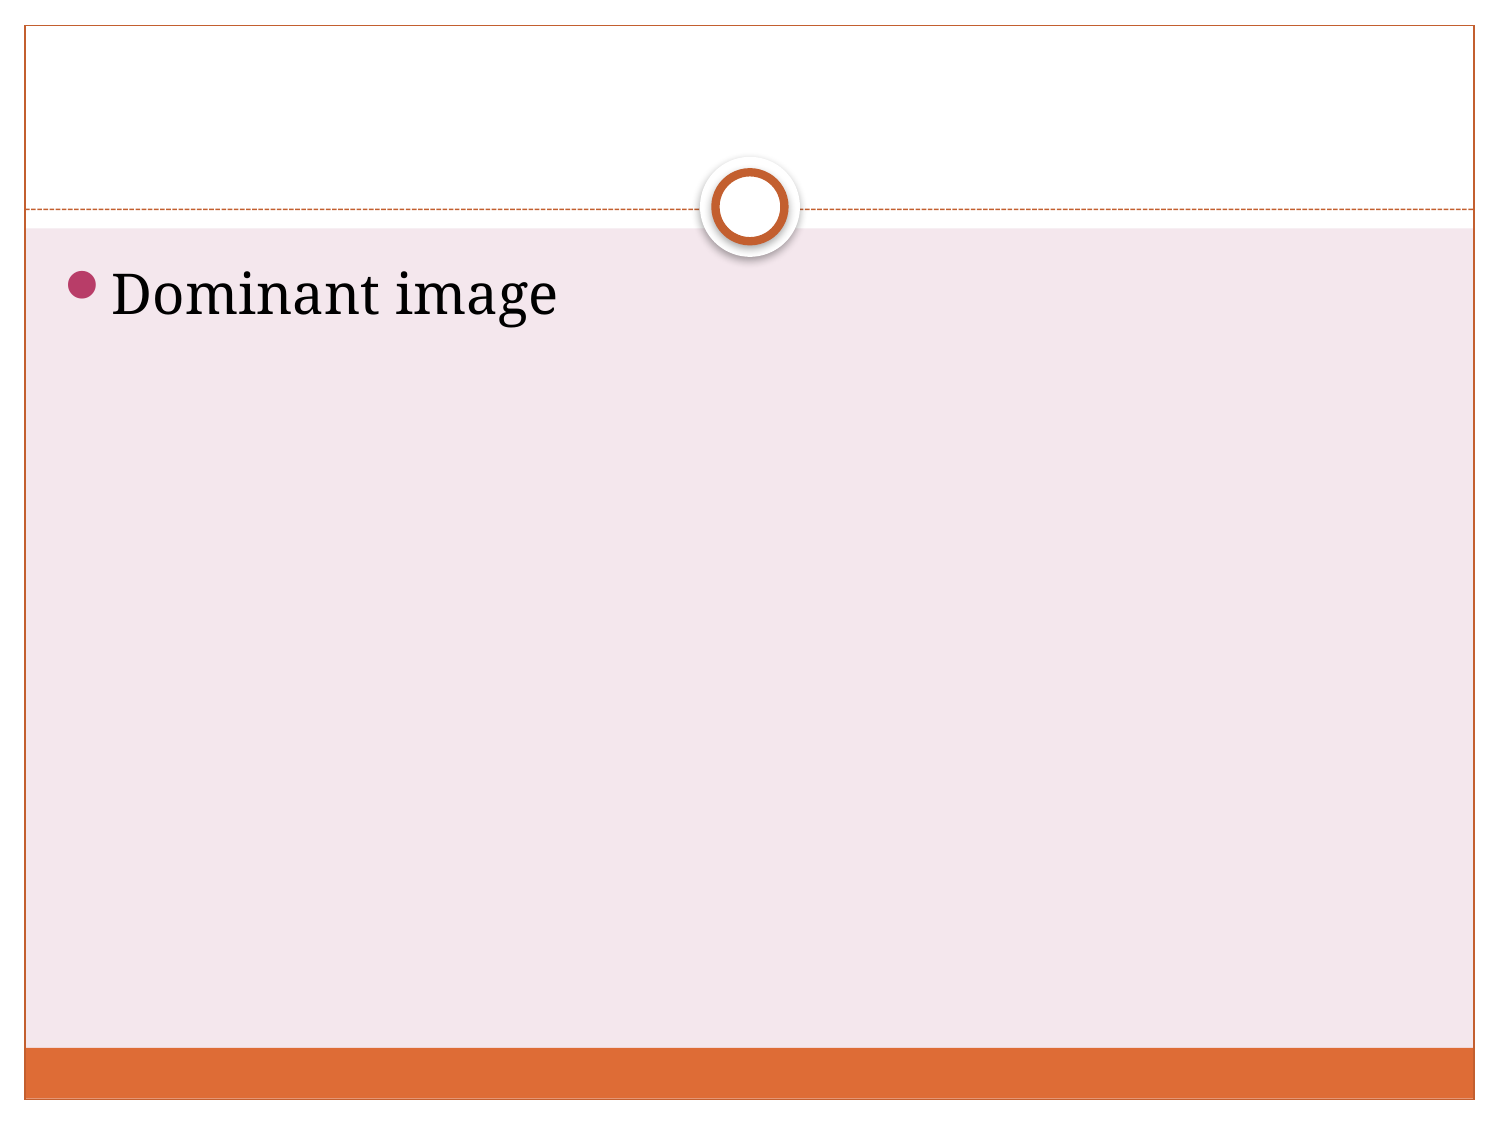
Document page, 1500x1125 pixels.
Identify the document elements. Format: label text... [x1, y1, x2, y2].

list Dominant image [49, 250, 1445, 1001]
